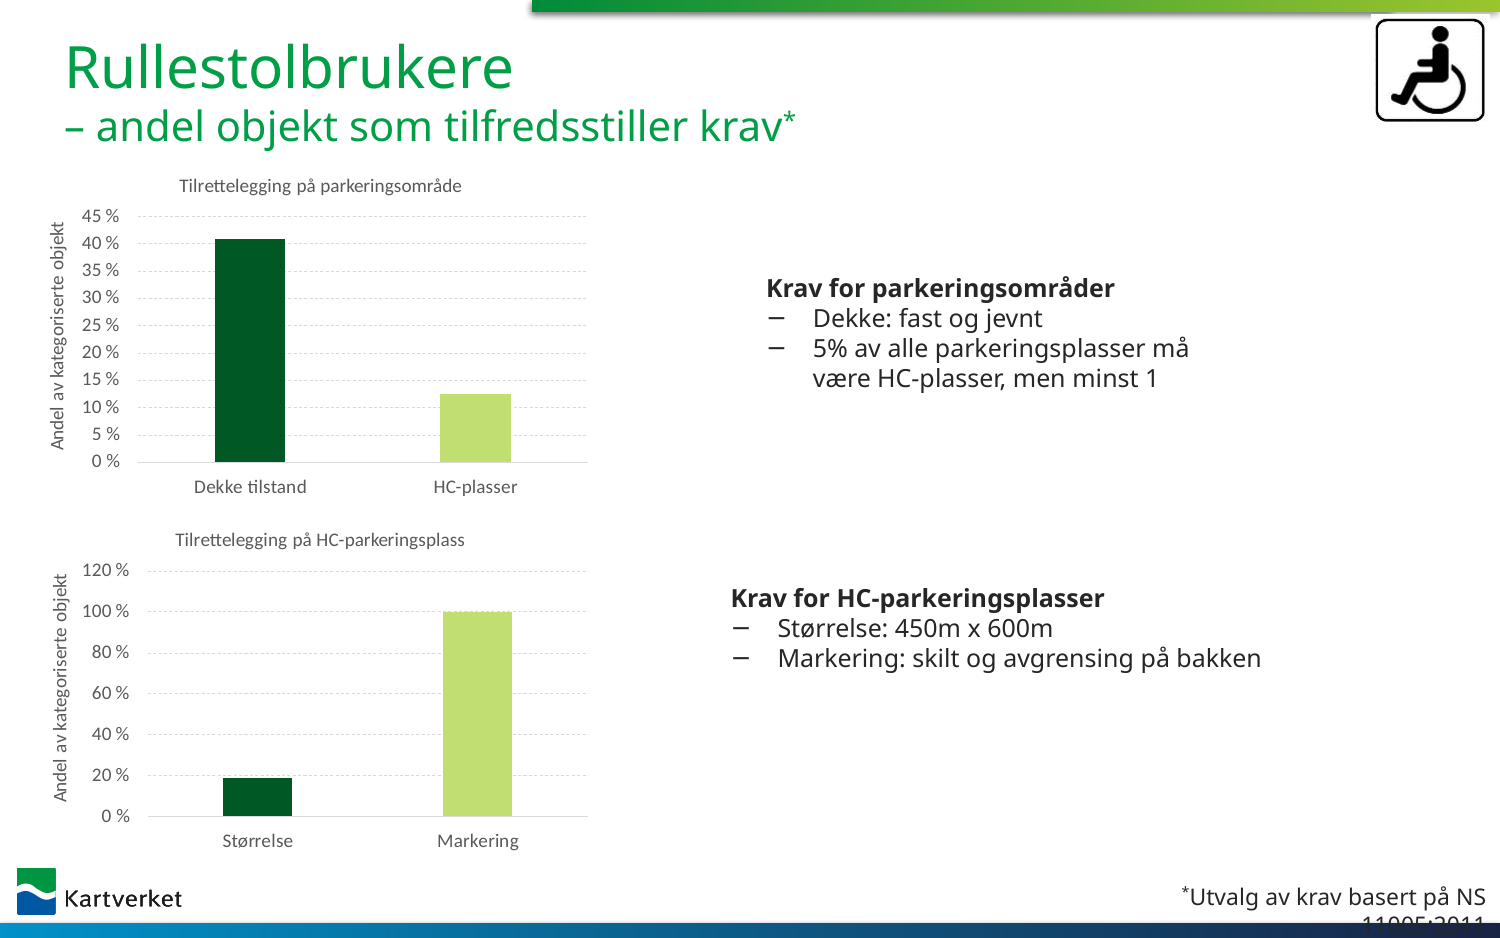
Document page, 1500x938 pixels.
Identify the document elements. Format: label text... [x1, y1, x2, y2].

text_box Krav for HC-parkeringsplasser Størrelse: 450m x 600m Markering: skilt og avgrensing på bakken [715, 574, 1278, 680]
picture [41, 520, 599, 859]
picture [1371, 13, 1491, 127]
text_box Rullestolbrukere – andel objekt som tilfredsstiller krav* [49, 23, 1431, 158]
text_box *Utvalg av krav basert på NS 11005:2011 [1068, 873, 1500, 938]
picture [41, 166, 599, 505]
text_box Krav for parkeringsområder Dekke: fast og jevnt 5% av alle parkeringsplasser må være HC-plasser, men minst 1 [751, 264, 1232, 400]
